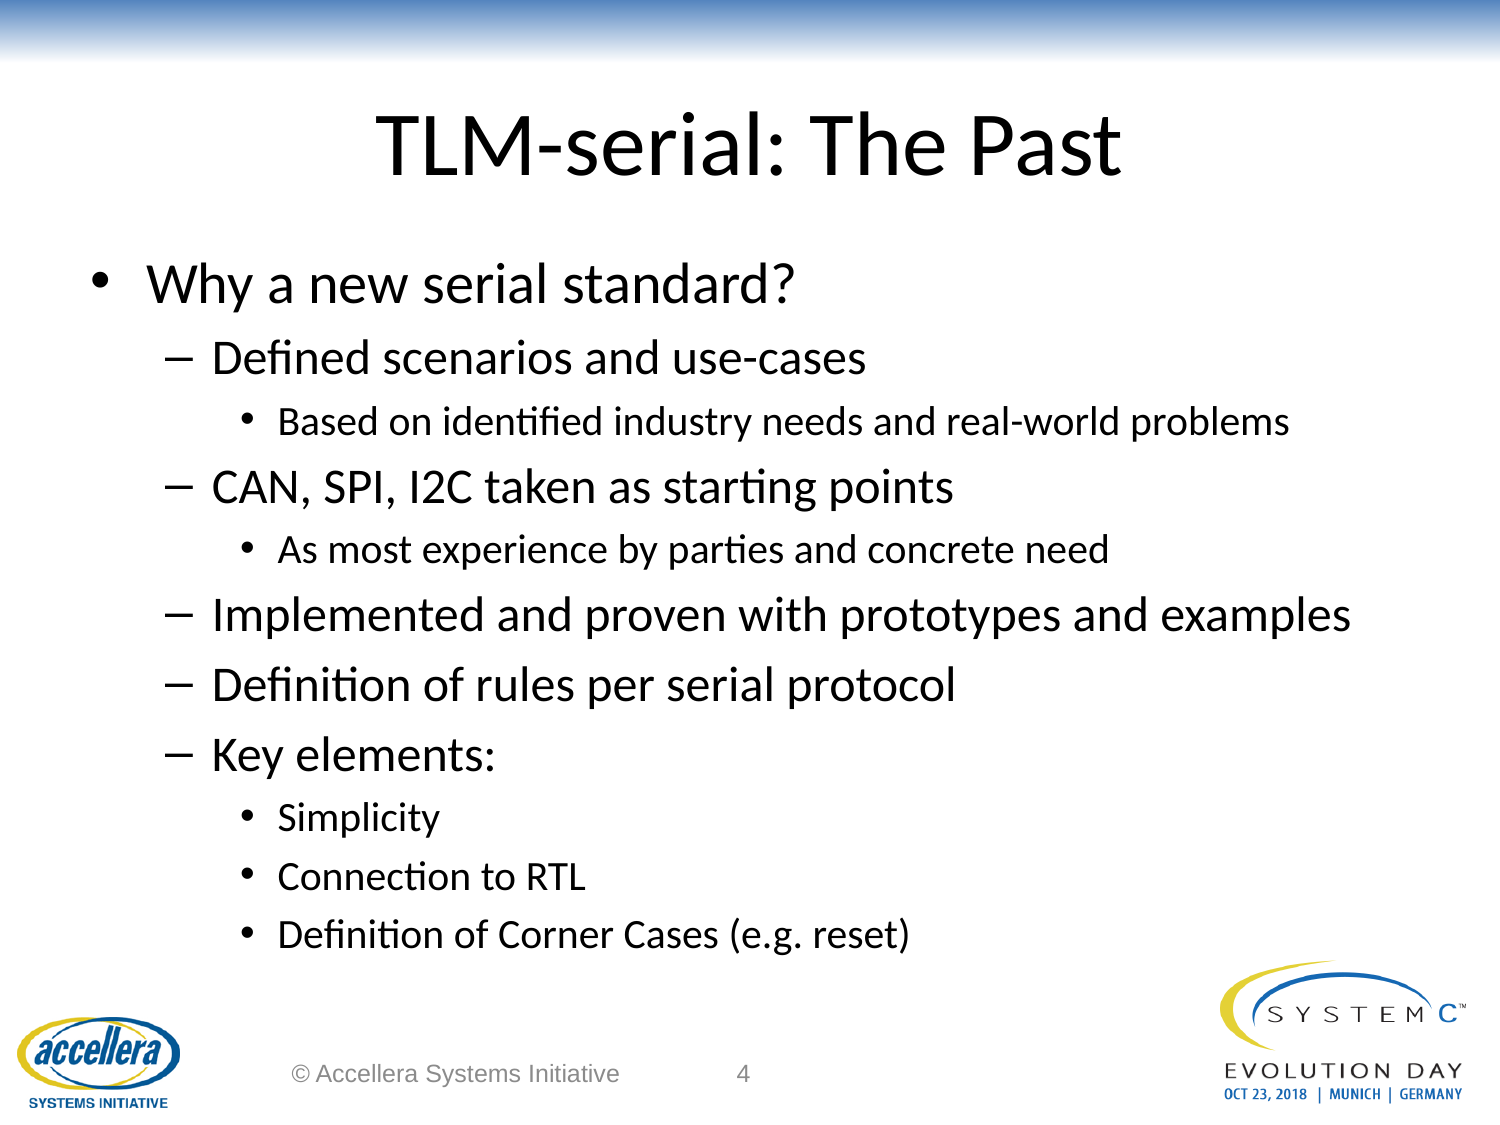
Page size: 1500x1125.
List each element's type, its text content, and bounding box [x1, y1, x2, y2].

footer © Accellera Systems Initiative [275, 1042, 600, 1103]
picture [1211, 957, 1474, 1111]
slide_number 4 [600, 1042, 888, 1103]
title TLM-serial: The Past [75, 45, 1425, 233]
picture [17, 1017, 180, 1108]
list Why a new serial standard? Defined scenarios and use-cases Based on identified industry needs and real-world problems CAN, SPI, I2C taken as starting points As most experience by parties and concrete need Implemented and proven with prototypes and examples Definition of rules per serial protocol Key elements: Simplicity Connection to RTL Definition of Corner Cases (e.g. reset) [75, 237, 1425, 1043]
